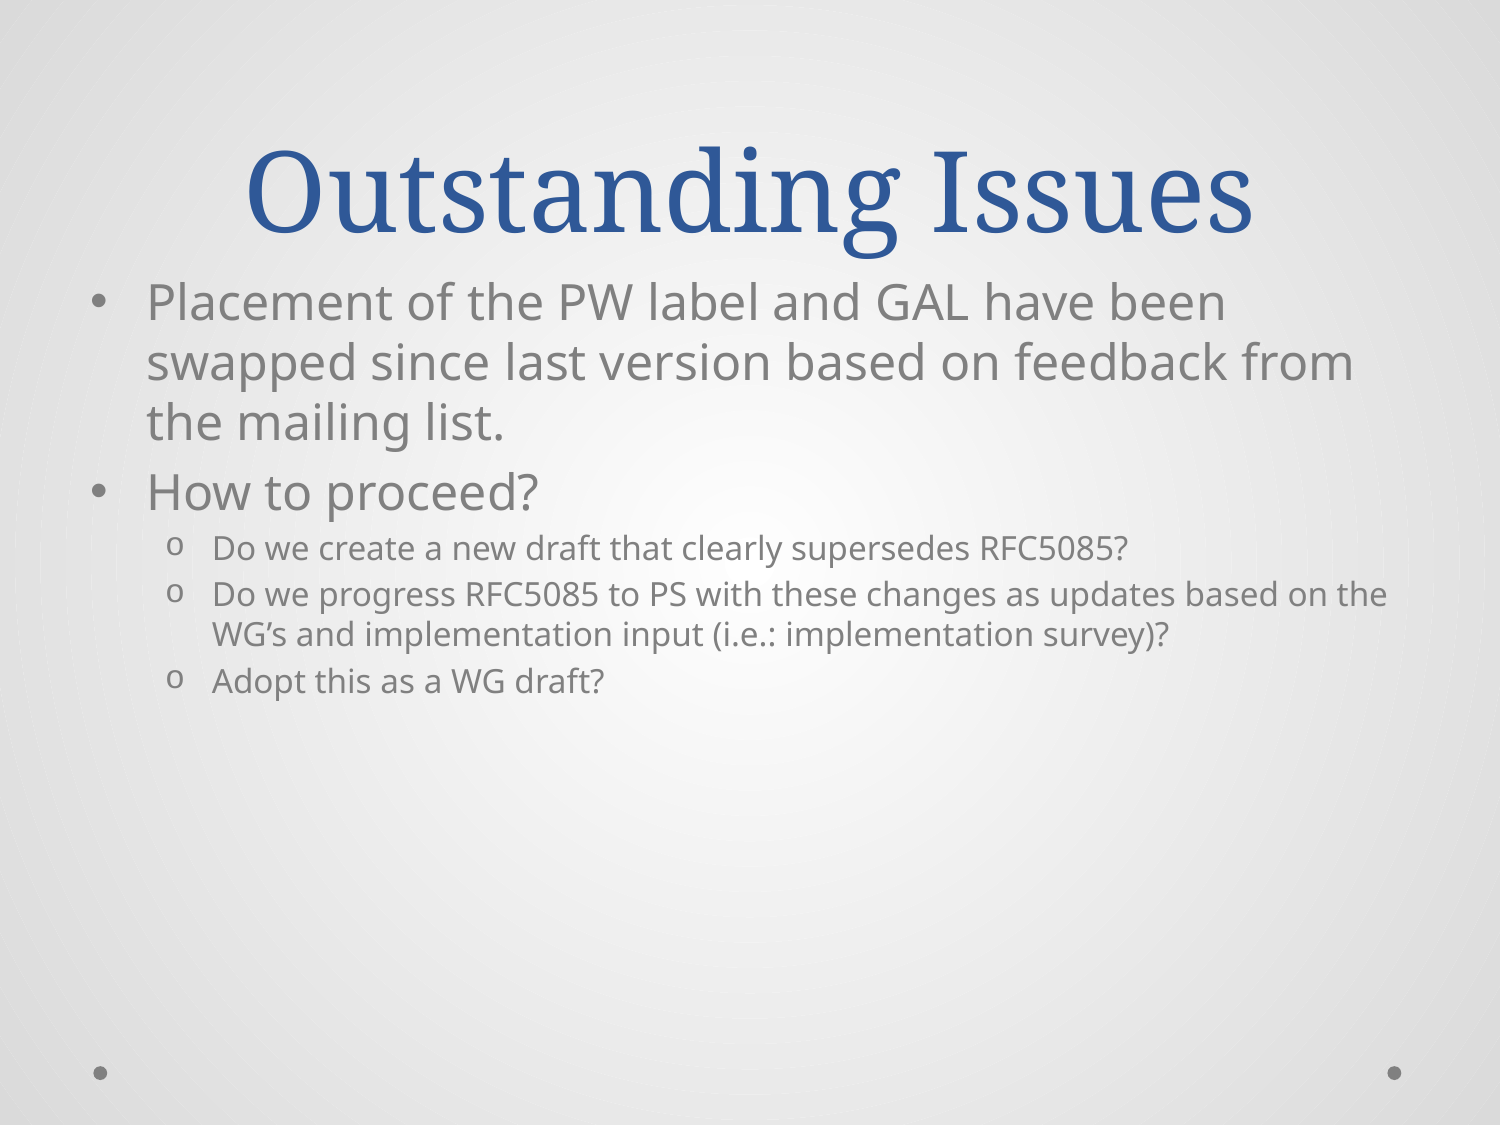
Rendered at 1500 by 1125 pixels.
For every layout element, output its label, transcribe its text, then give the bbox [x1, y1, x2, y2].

list Placement of the PW label and GAL have been swapped since last version based on feedback from the mailing list. How to proceed? Do we create a new draft that clearly supersedes RFC5085? Do we progress RFC5085 to PS with these changes as updates based on the WG’s and implementation input (i.e.: implementation survey)? Adopt this as a WG draft? [75, 262, 1425, 1005]
title Outstanding Issues [75, 0, 1425, 262]
